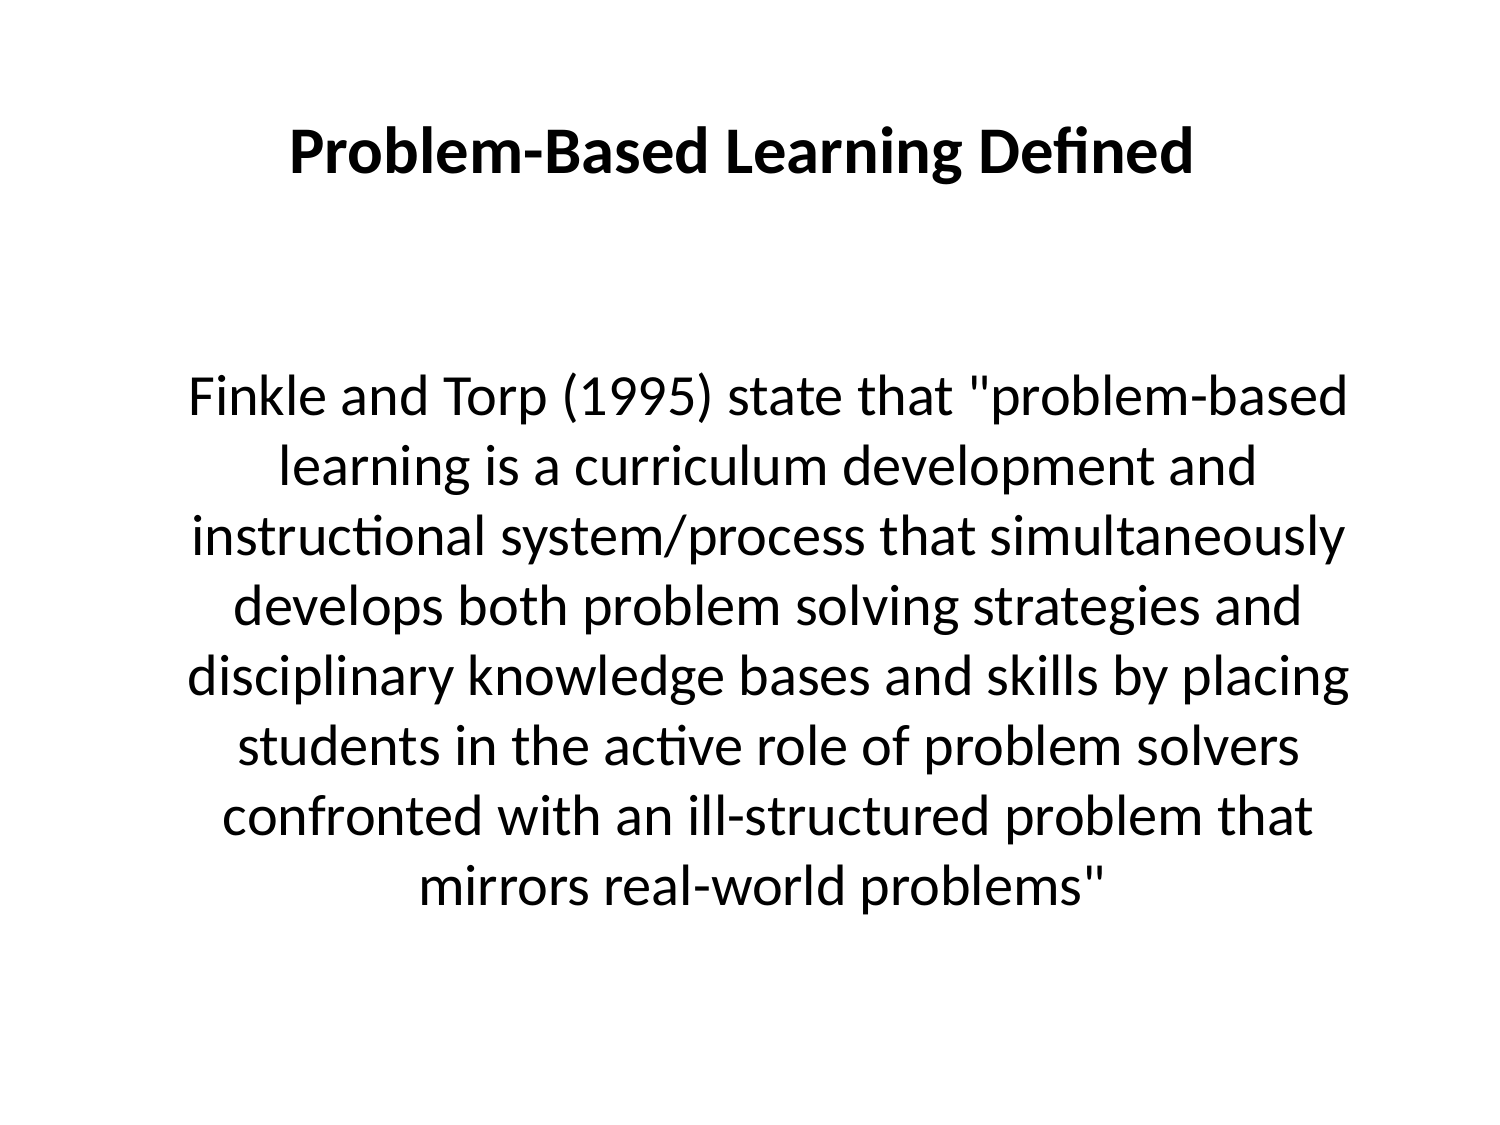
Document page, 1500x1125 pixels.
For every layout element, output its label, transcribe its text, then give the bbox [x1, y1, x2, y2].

text_box Finkle and Torp (1995) state that "problem-based learning is a curriculum development and instructional system/process that simultaneously develops both problem solving strategies and disciplinary knowledge bases and skills by placing students in the active role of problem solvers confronted with an ill-structured problem that mirrors real-world problems" [150, 349, 1388, 925]
text_box Problem-Based Learning Defined [200, 99, 1300, 195]
